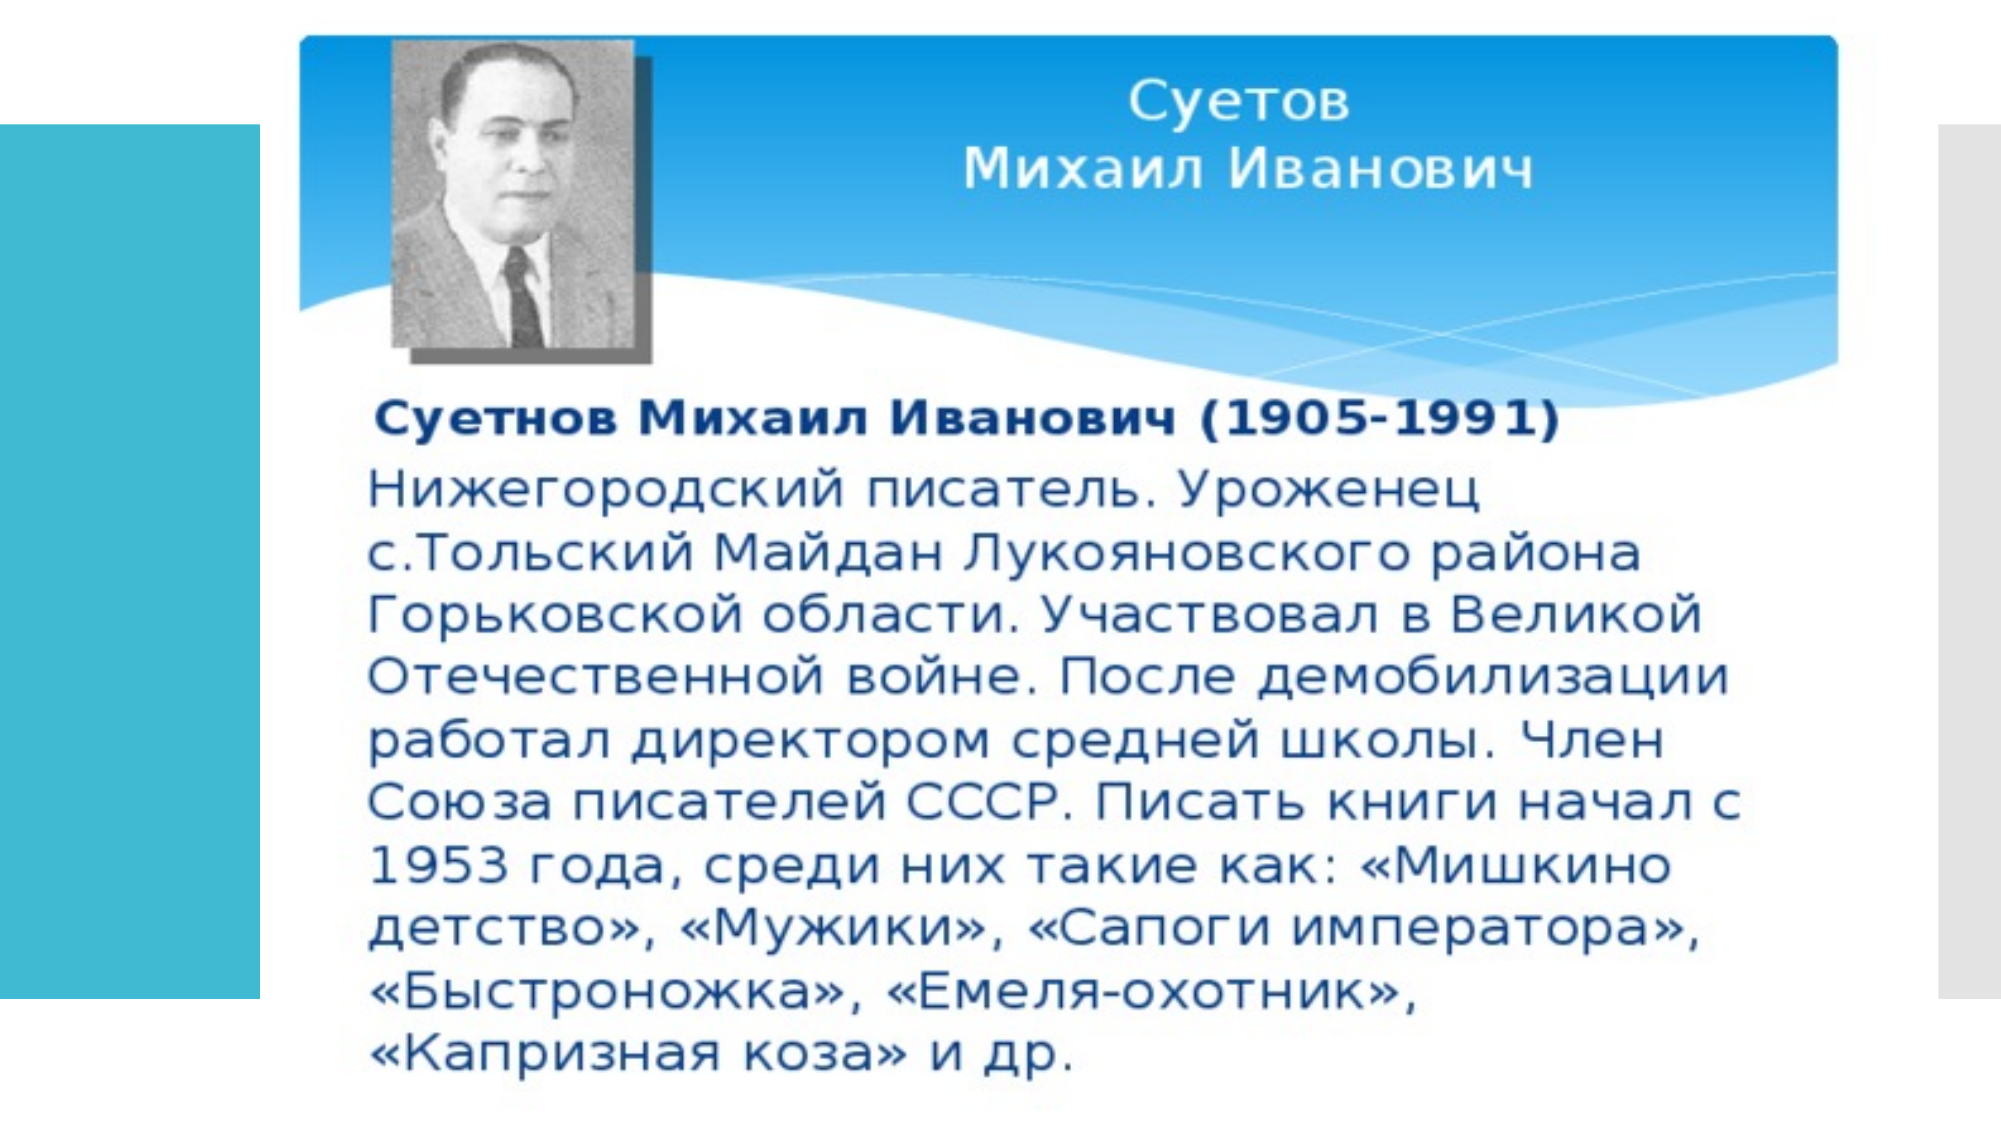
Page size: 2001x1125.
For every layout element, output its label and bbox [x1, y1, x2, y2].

picture [259, 0, 1877, 1110]
